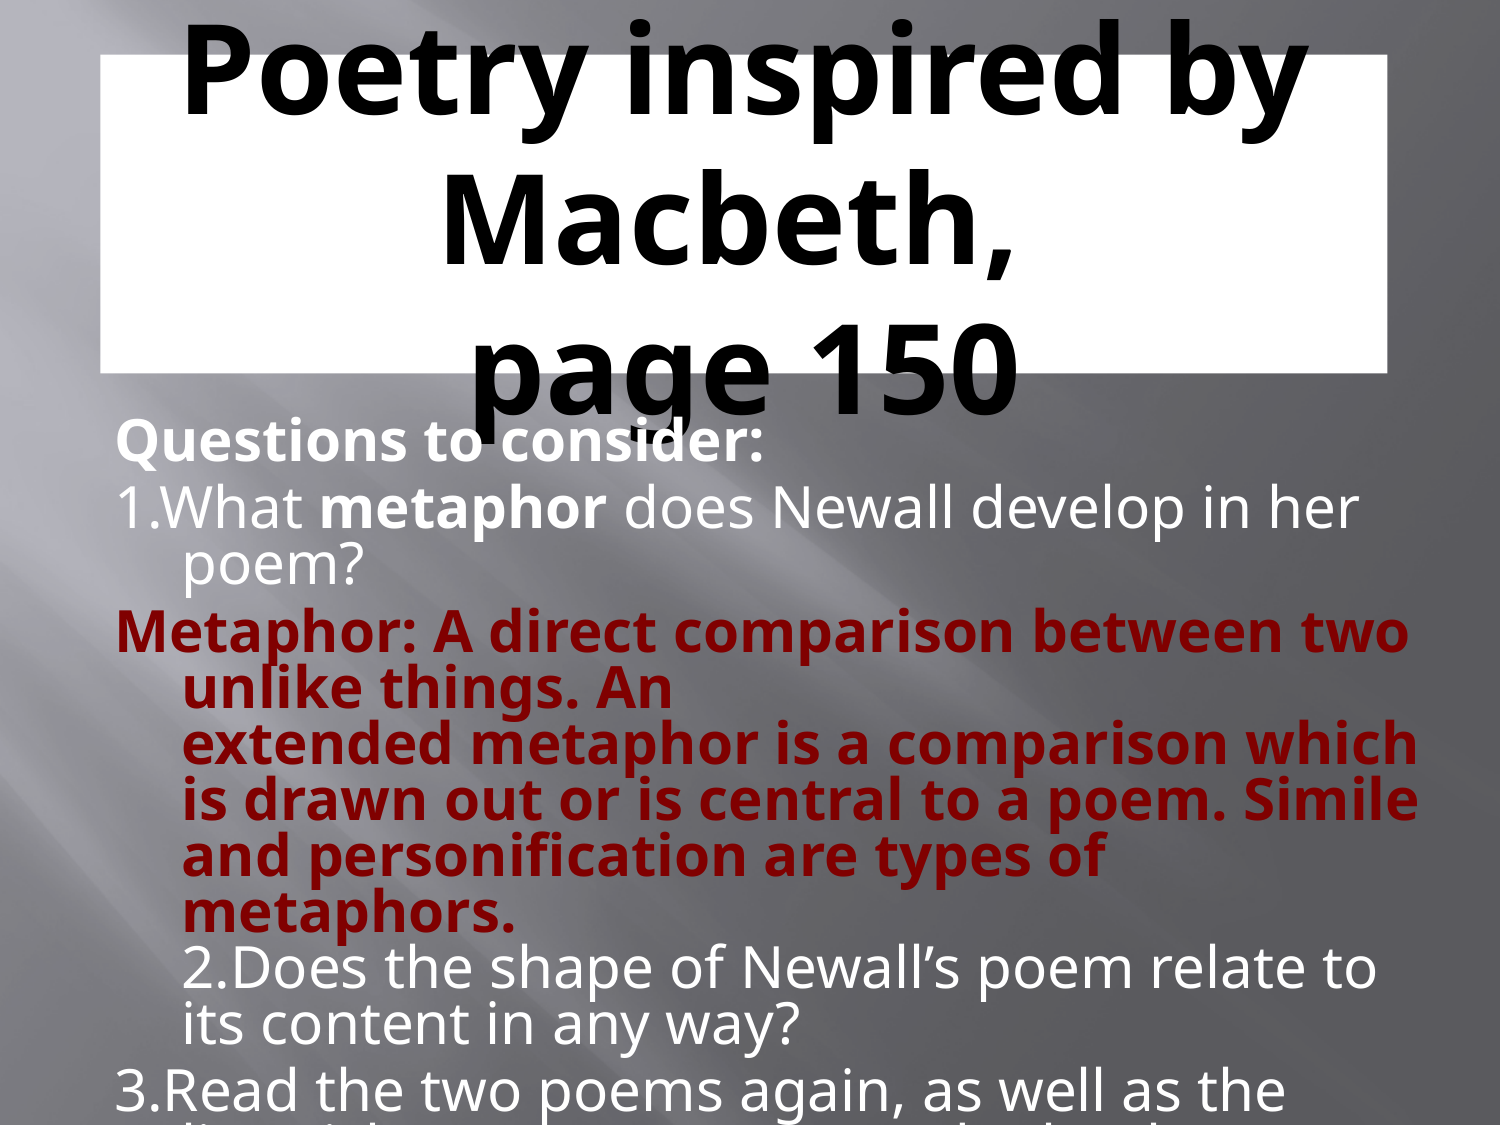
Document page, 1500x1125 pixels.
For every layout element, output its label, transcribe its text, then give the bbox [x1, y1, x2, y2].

title Poetry inspired by Macbeth, page 150 [100, 54, 1388, 374]
list Questions to consider: 1.What metaphor does Newall develop in her poem? Metaphor: A direct comparison between two unlike things. An extended metaphor is a comparison which is drawn out or is central to a poem. Simile and personification are types of metaphors. 2.Does the shape of Newall’s poem relate to its content in any way? 3.Read the two poems again, as well as the limerick on page 151. How do the three poems portray Macbeth? Lady Macbeth? [76, 408, 1459, 1125]
